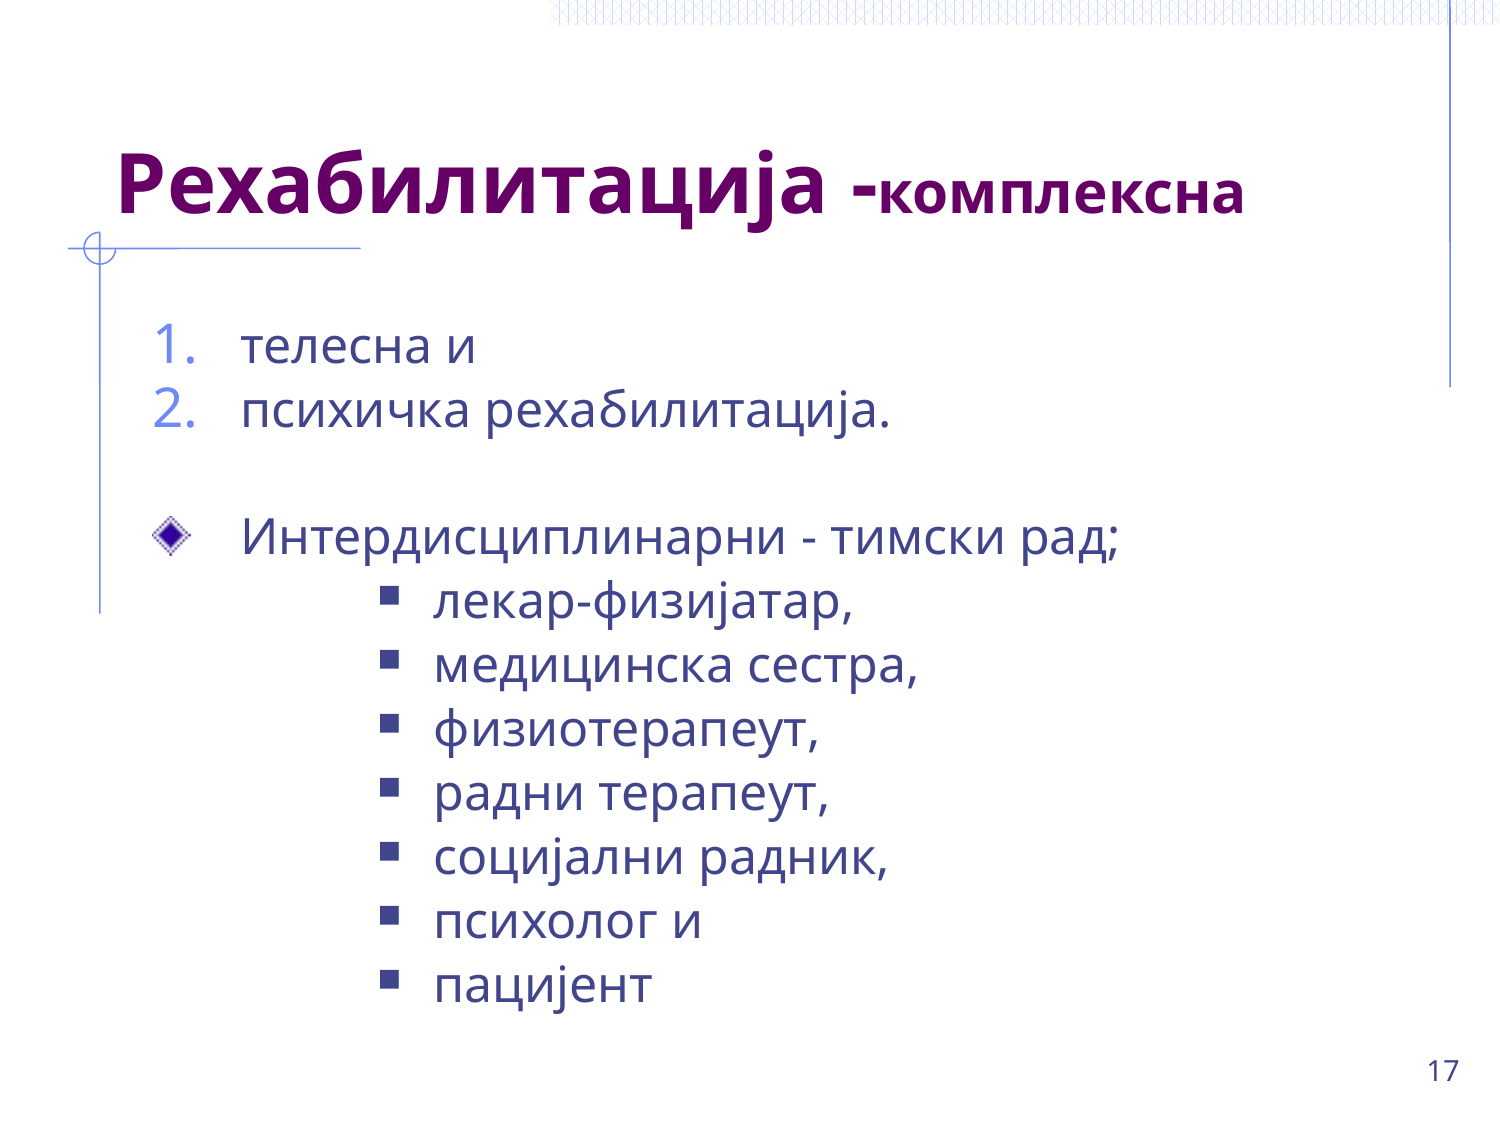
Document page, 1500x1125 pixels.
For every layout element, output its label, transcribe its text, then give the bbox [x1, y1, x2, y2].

picture [152, 516, 191, 556]
title Рехабилитација -комплексна [99, 49, 1376, 238]
slide_number 17 [1162, 1025, 1475, 1100]
list телесна и психичка рехабилитација. Интердисциплинарни - тимски рад; лекар-физијатар, медицинска сестра, физиотерапеут, радни терапеут, социјални радник, психолог и пацијент [137, 312, 1413, 988]
